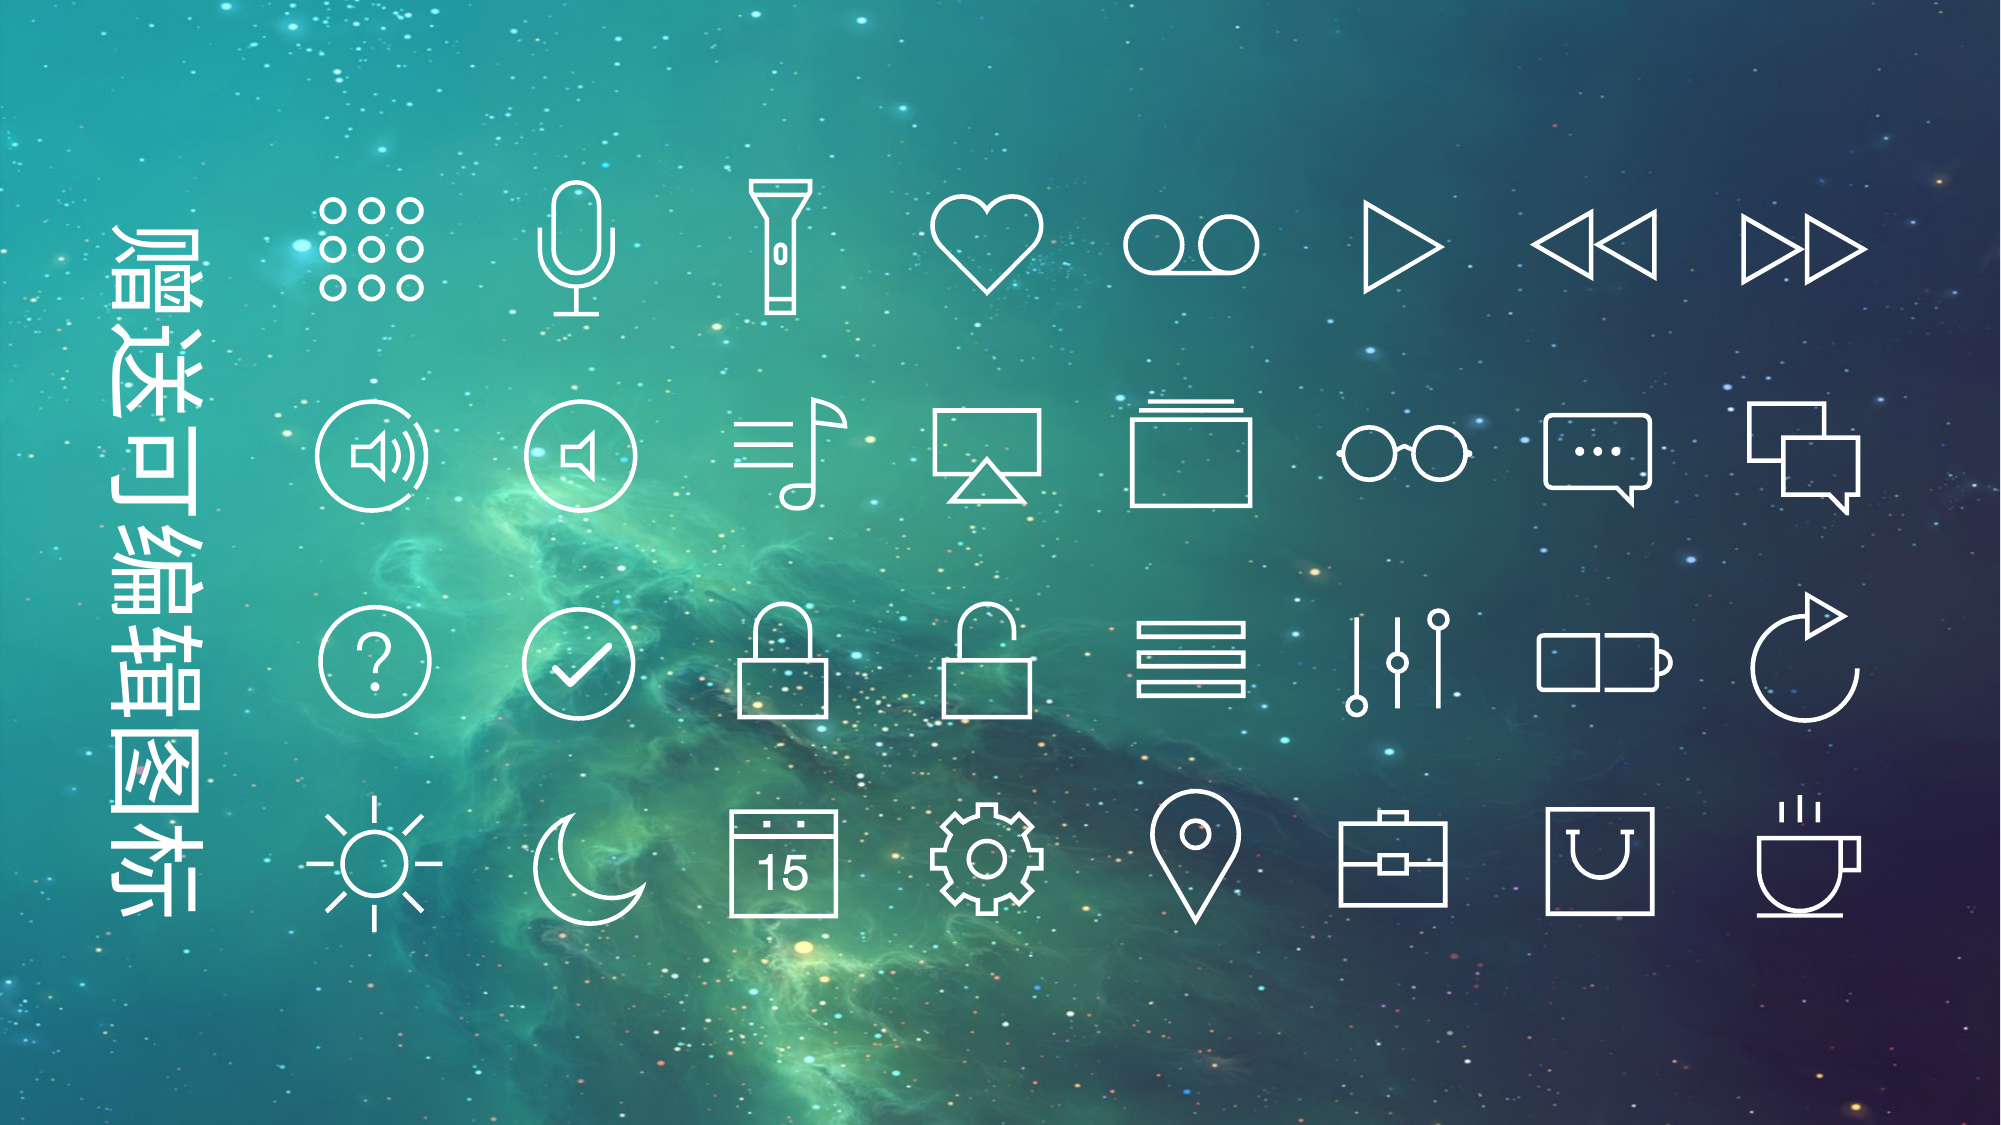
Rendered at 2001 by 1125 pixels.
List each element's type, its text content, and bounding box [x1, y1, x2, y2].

text_box [1338, 810, 1448, 908]
text_box [930, 802, 1044, 916]
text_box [1529, 208, 1657, 282]
text_box [1336, 425, 1473, 483]
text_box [748, 178, 813, 316]
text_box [1545, 807, 1655, 916]
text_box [1543, 412, 1653, 509]
text_box [1363, 199, 1446, 295]
text_box [1747, 401, 1861, 516]
text_box [930, 194, 1044, 297]
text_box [521, 607, 636, 721]
text_box [1150, 788, 1242, 926]
picture [0, 0, 2001, 1125]
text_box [733, 396, 848, 511]
text_box [737, 601, 829, 720]
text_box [1345, 608, 1450, 718]
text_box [1741, 212, 1869, 286]
text_box [1123, 214, 1260, 276]
text_box [533, 812, 647, 926]
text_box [318, 604, 432, 719]
text_box [932, 408, 1042, 504]
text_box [314, 399, 429, 513]
text_box [941, 601, 1033, 720]
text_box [524, 399, 638, 513]
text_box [537, 180, 615, 317]
text_box 赠送可编辑图标 [75, 206, 227, 1022]
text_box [729, 809, 839, 919]
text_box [306, 795, 443, 933]
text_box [1136, 620, 1246, 698]
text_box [1536, 633, 1673, 693]
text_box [319, 197, 424, 302]
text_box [1129, 399, 1253, 509]
text_box [1750, 591, 1860, 723]
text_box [1756, 795, 1862, 918]
